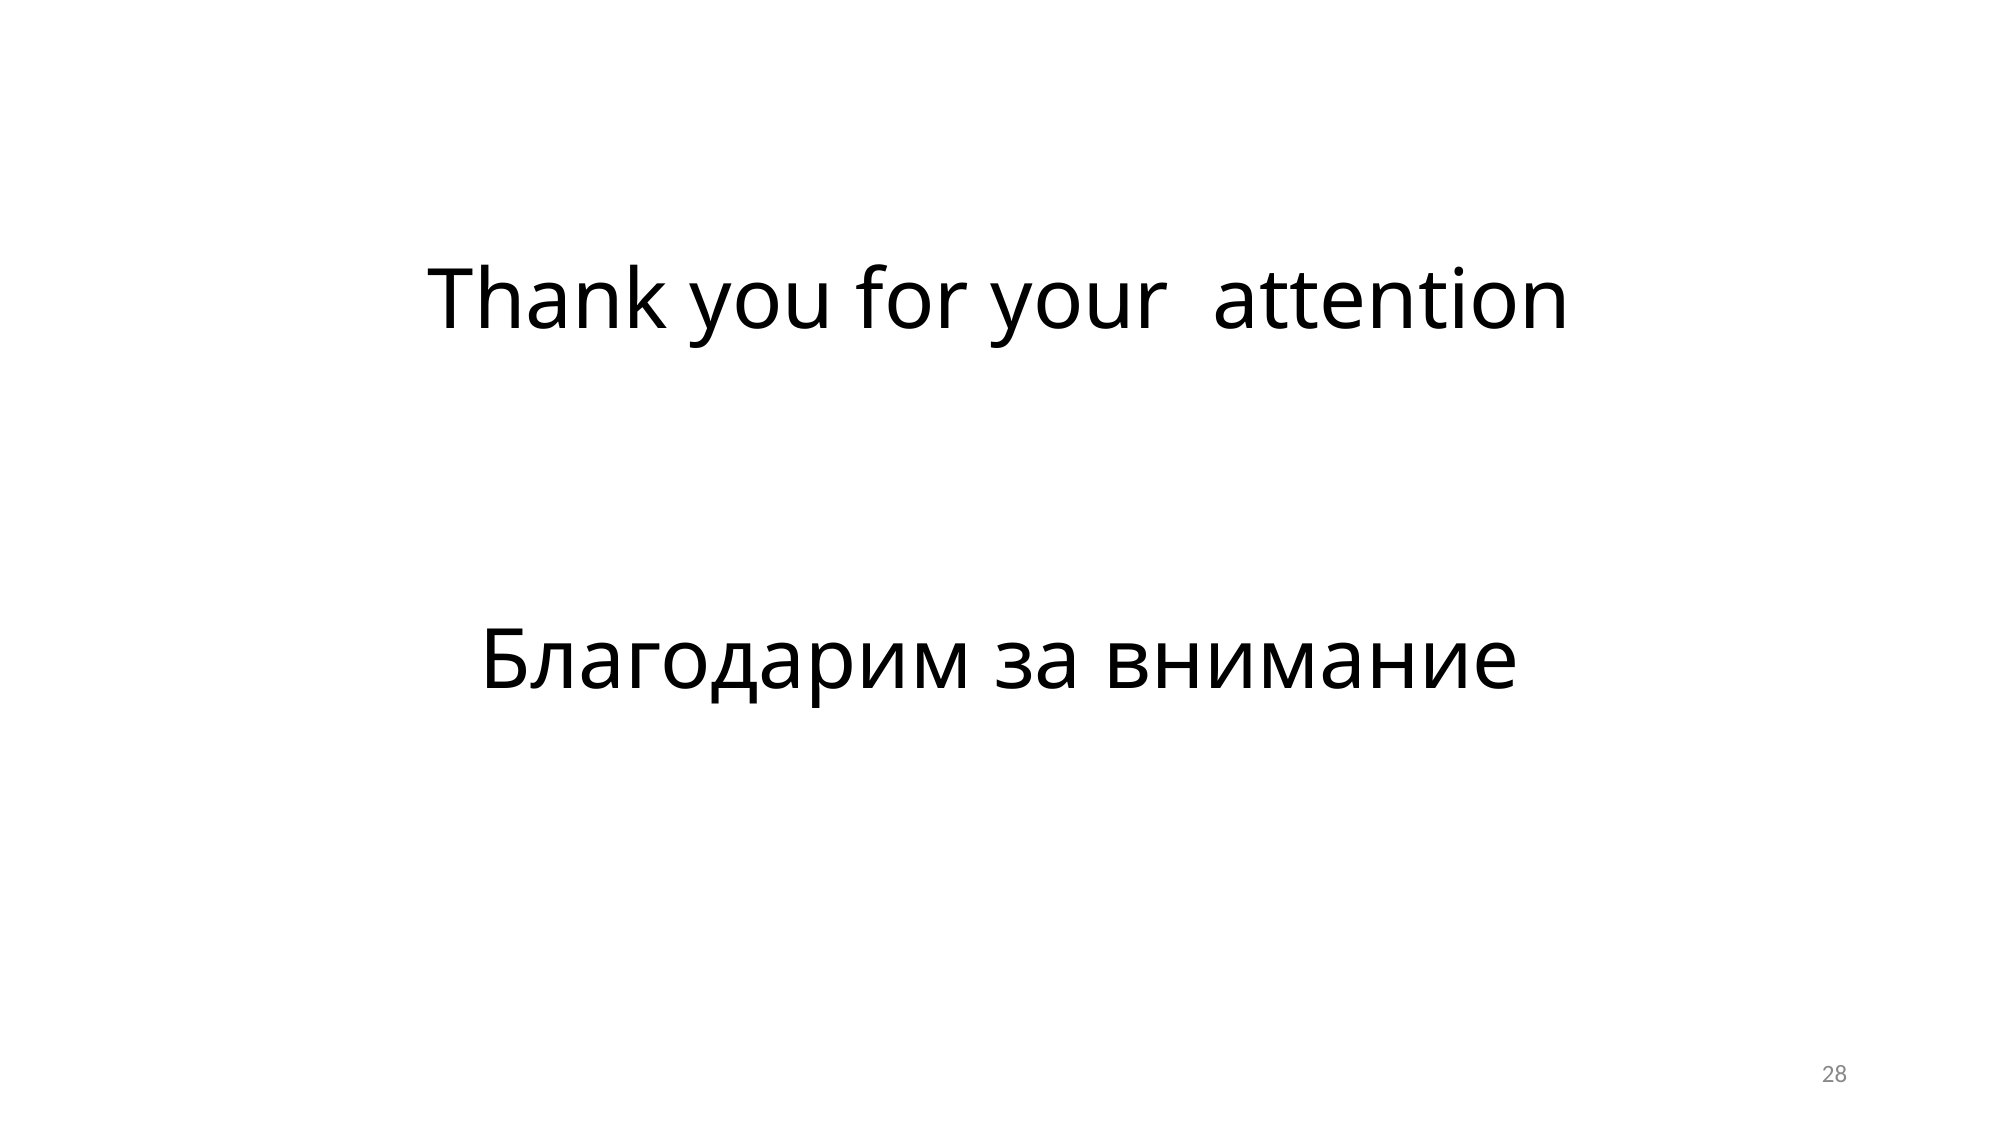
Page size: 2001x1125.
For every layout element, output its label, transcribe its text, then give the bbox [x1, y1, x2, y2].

title Thank you for your attention Благодарим за внимание [137, 272, 1863, 692]
slide_number 28 [1412, 1042, 1863, 1103]
